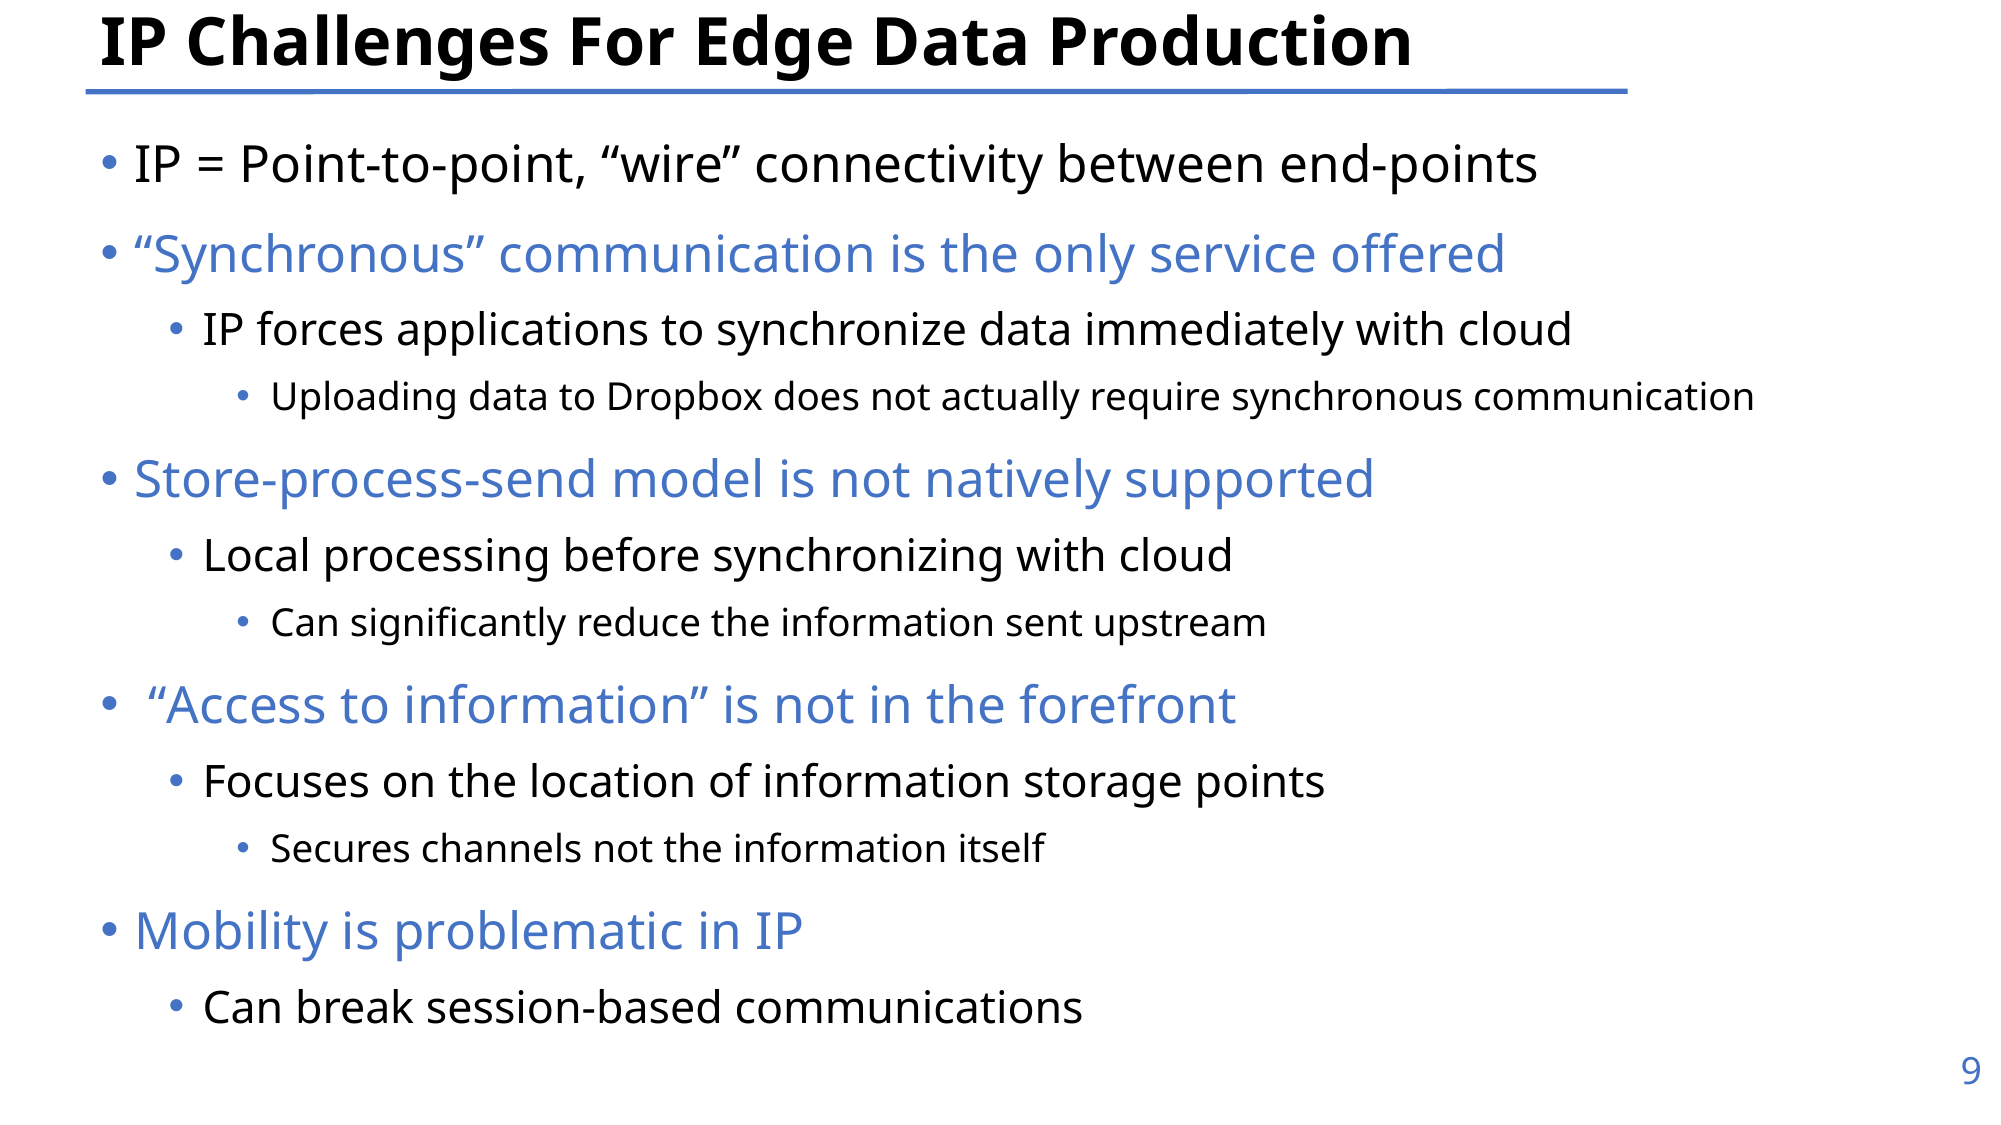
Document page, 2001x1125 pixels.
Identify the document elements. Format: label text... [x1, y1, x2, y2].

title IP Challenges For Edge Data Production [85, 0, 1897, 92]
slide_number 9 [1823, 1039, 1998, 1123]
list IP = Point-to-point, “wire” connectivity between end-points “Synchronous” communication is the only service offered IP forces applications to synchronize data immediately with cloud Uploading data to Dropbox does not actually require synchronous communication Store-process-send model is not natively supported Local processing before synchronizing with cloud Can significantly reduce the information sent upstream “Access to information” is not in the forefront Focuses on the location of information storage points Secures channels not the information itself Mobility is problematic in IP Can break session-based communications [85, 110, 1897, 1040]
